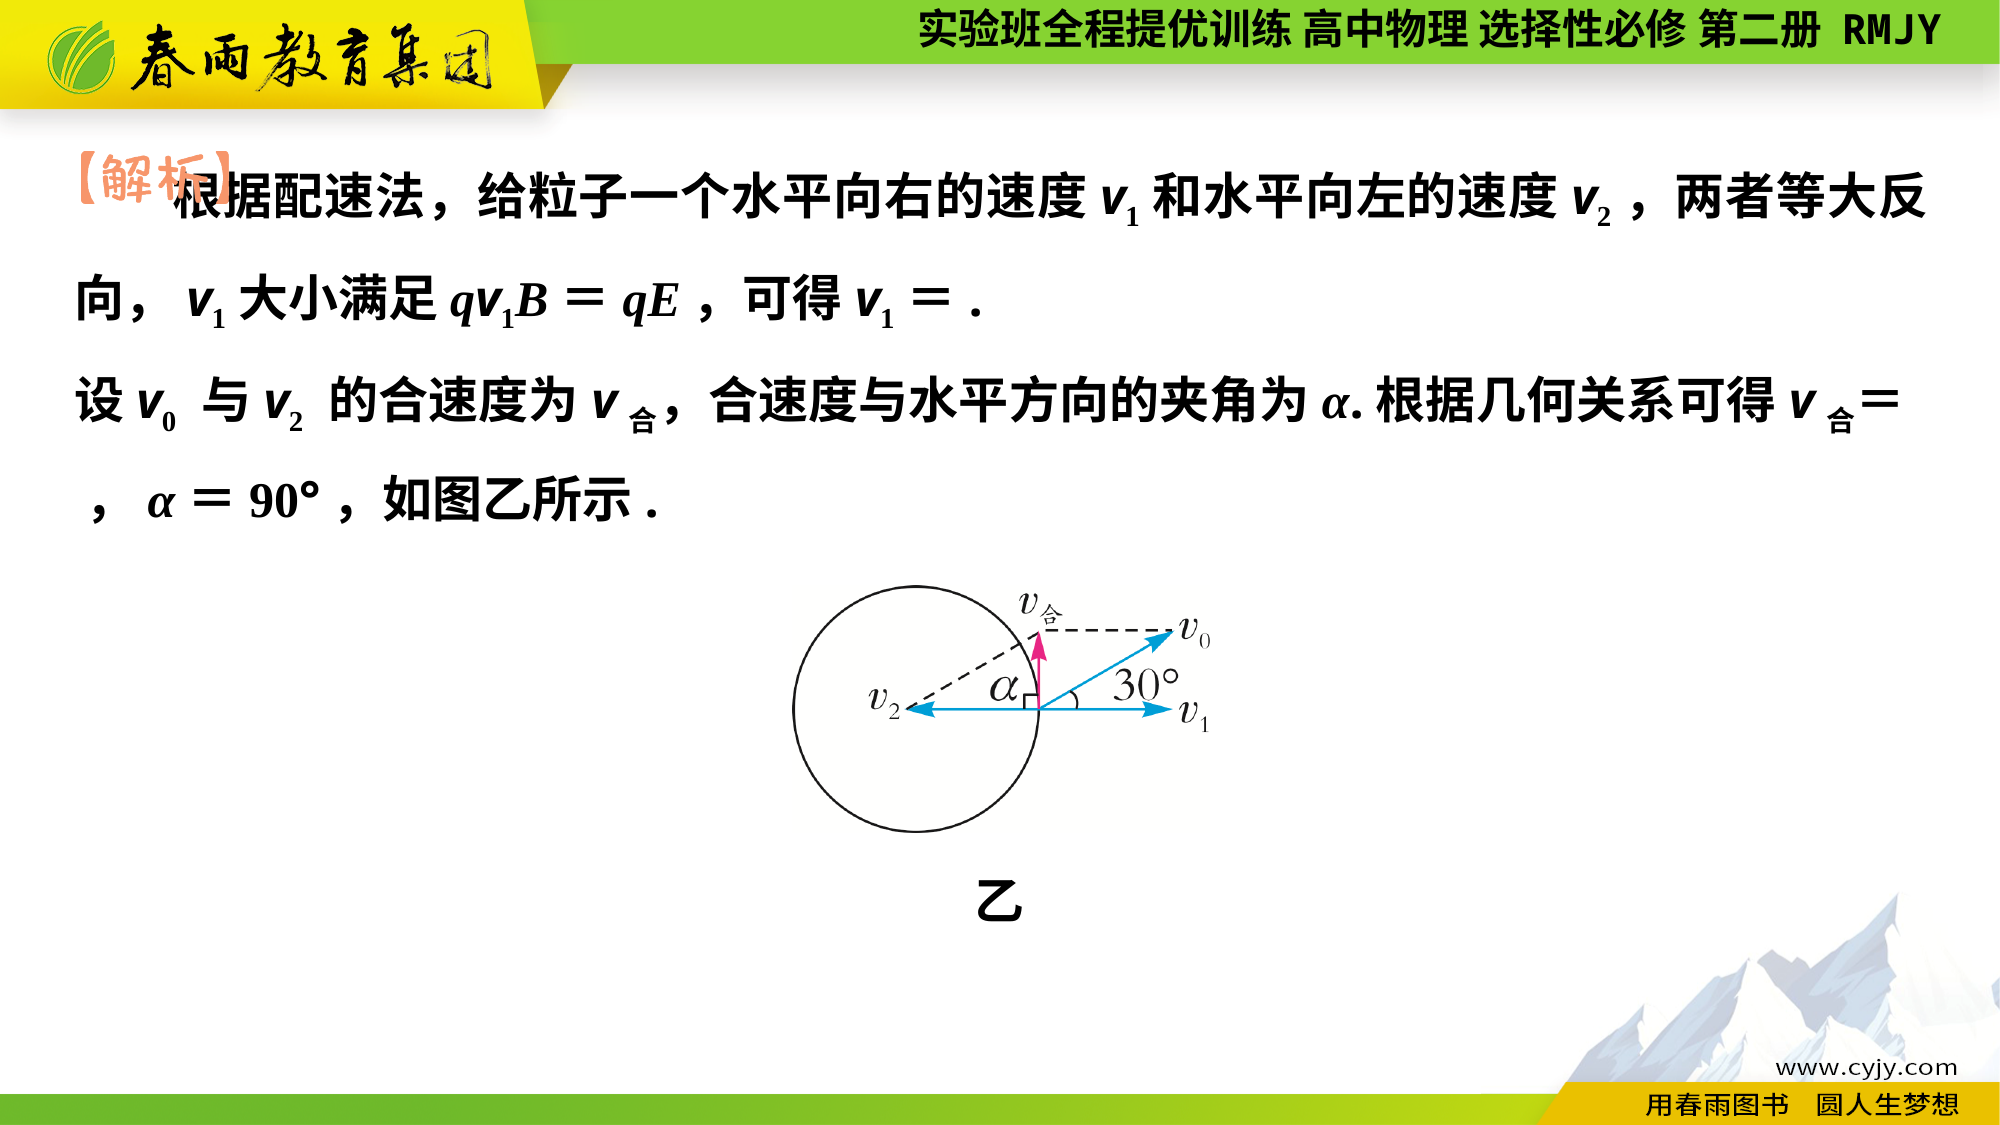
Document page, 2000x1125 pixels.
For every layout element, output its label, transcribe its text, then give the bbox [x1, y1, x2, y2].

picture [0, 0, 2000, 1125]
text_box 乙 [960, 840, 1040, 938]
